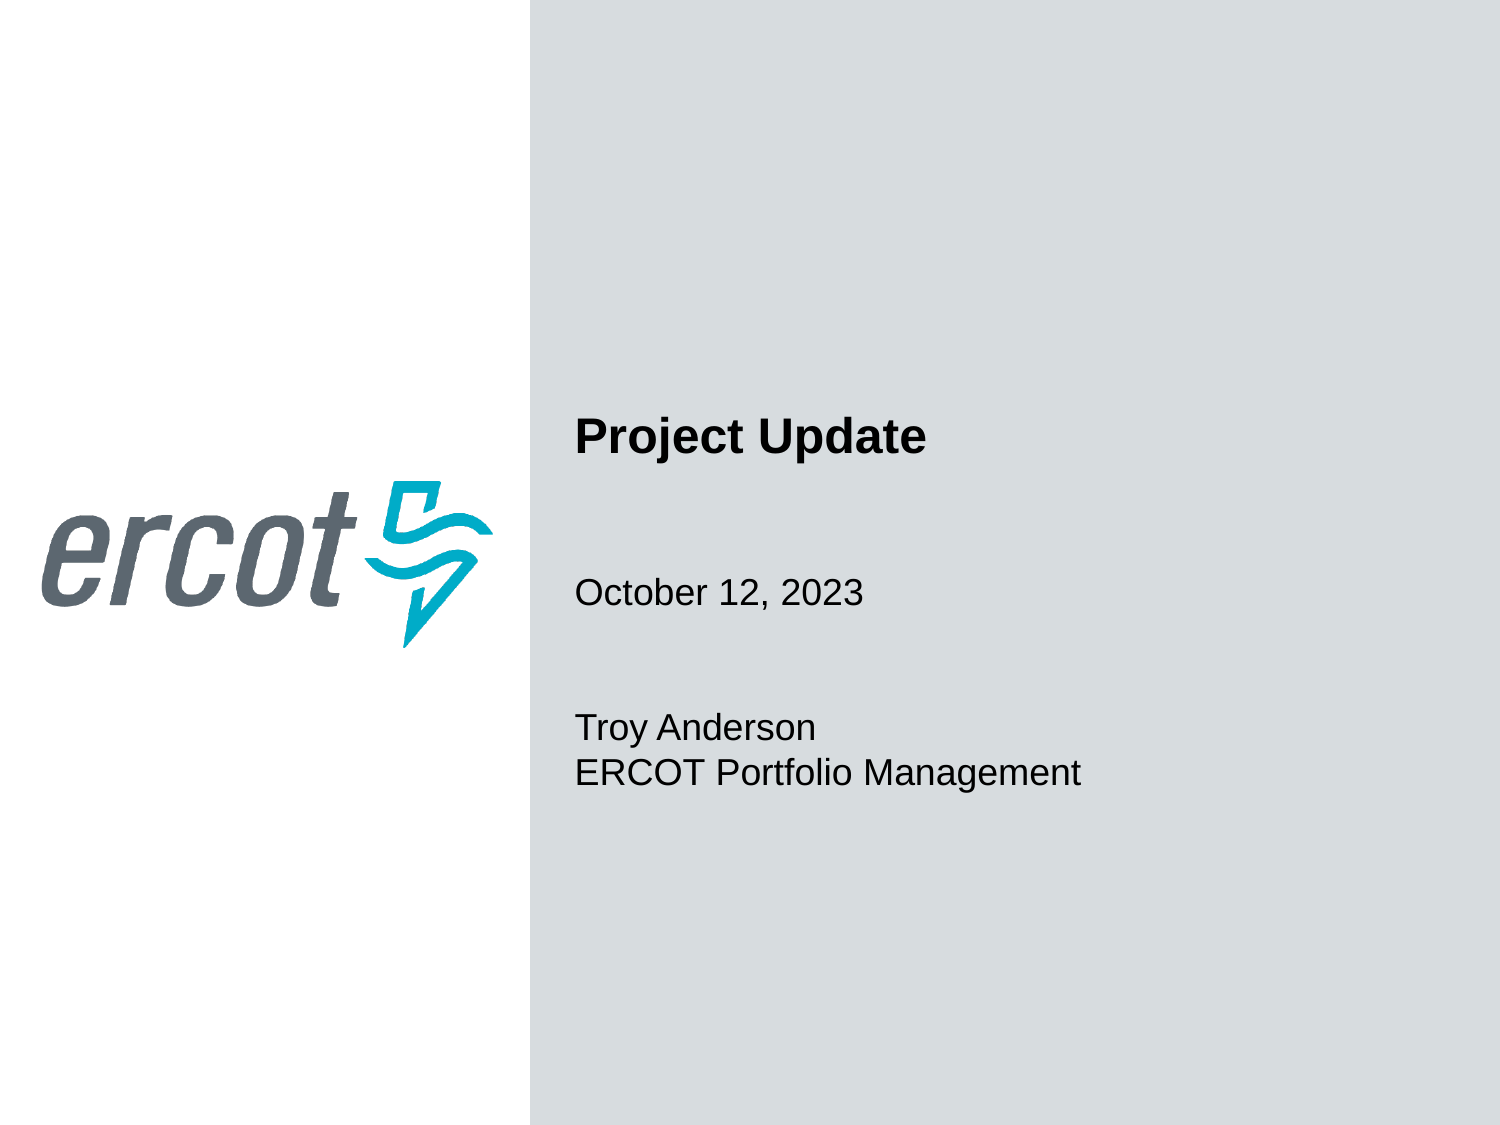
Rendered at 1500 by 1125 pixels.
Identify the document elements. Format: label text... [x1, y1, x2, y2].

text_box Project Update October 12, 2023 Troy Anderson ERCOT Portfolio Management [559, 395, 1486, 801]
picture [32, 471, 501, 654]
